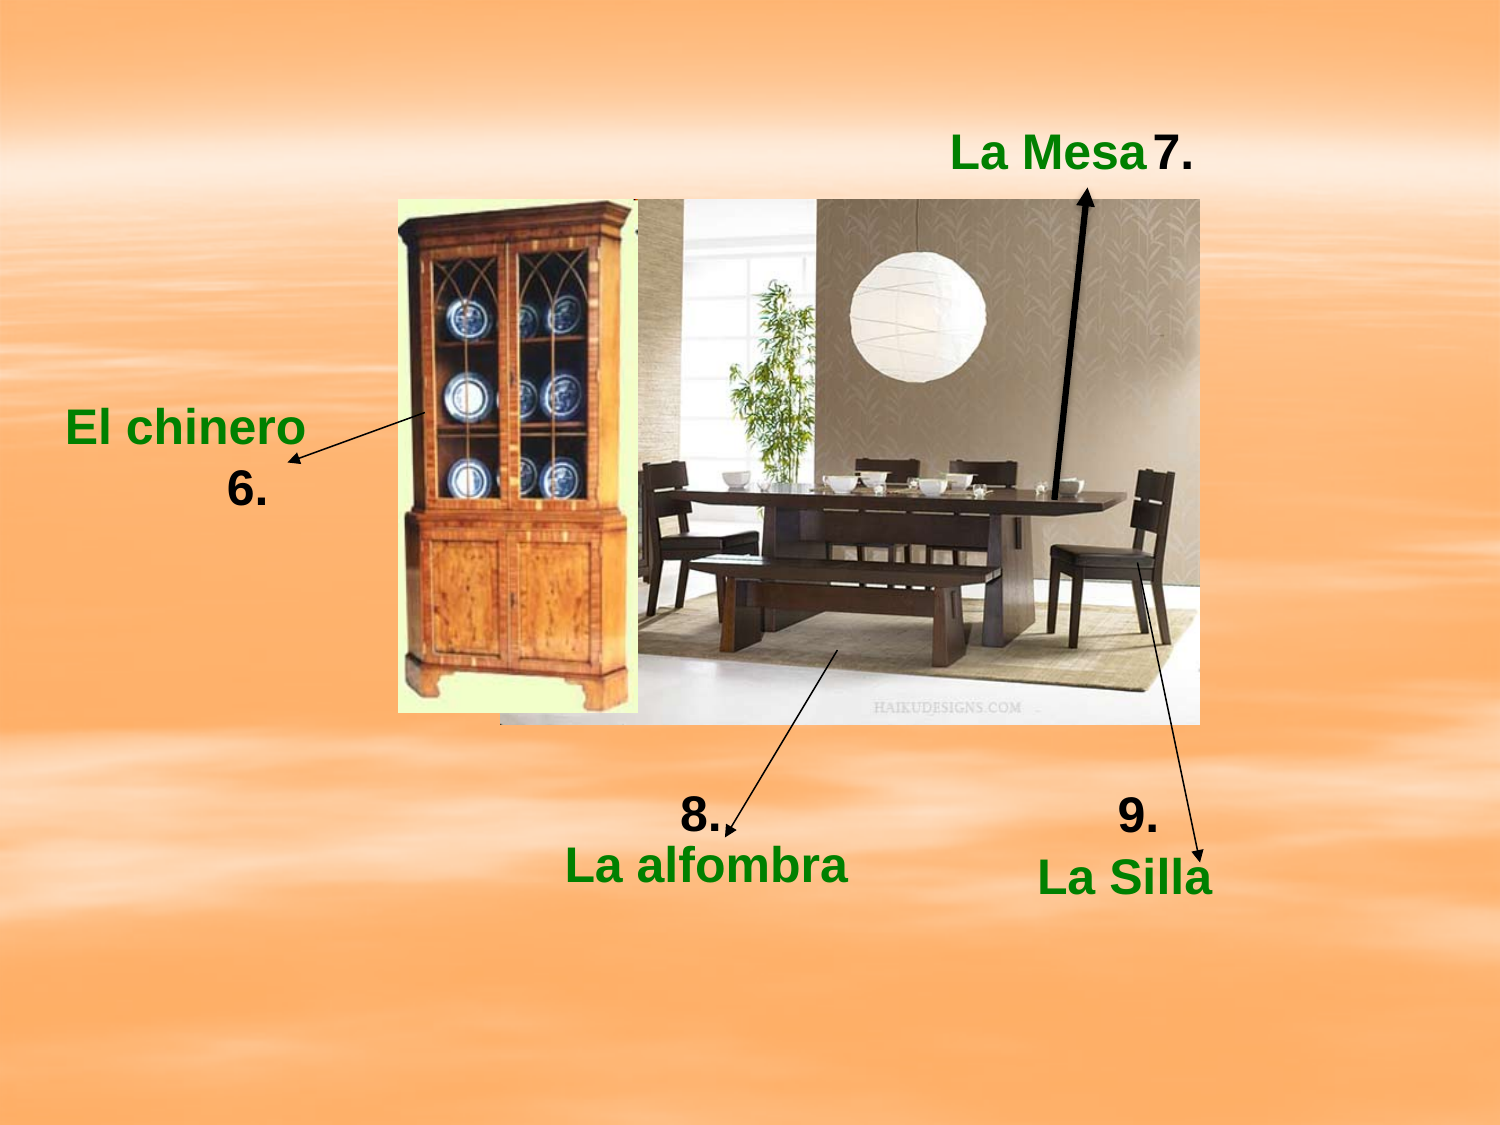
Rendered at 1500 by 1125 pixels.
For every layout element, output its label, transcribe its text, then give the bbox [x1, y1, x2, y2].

text_box 6. [212, 448, 284, 523]
text_box 7. [1137, 111, 1210, 187]
text_box La Mesa [934, 112, 1300, 188]
text_box 8. [665, 774, 737, 849]
text_box 9. [1103, 774, 1175, 850]
text_box [1080, 188, 1092, 198]
text_box El chinero [49, 387, 393, 463]
text_box La alfombra [549, 824, 915, 900]
text_box La Silla [1022, 837, 1388, 913]
picture [398, 199, 1201, 726]
